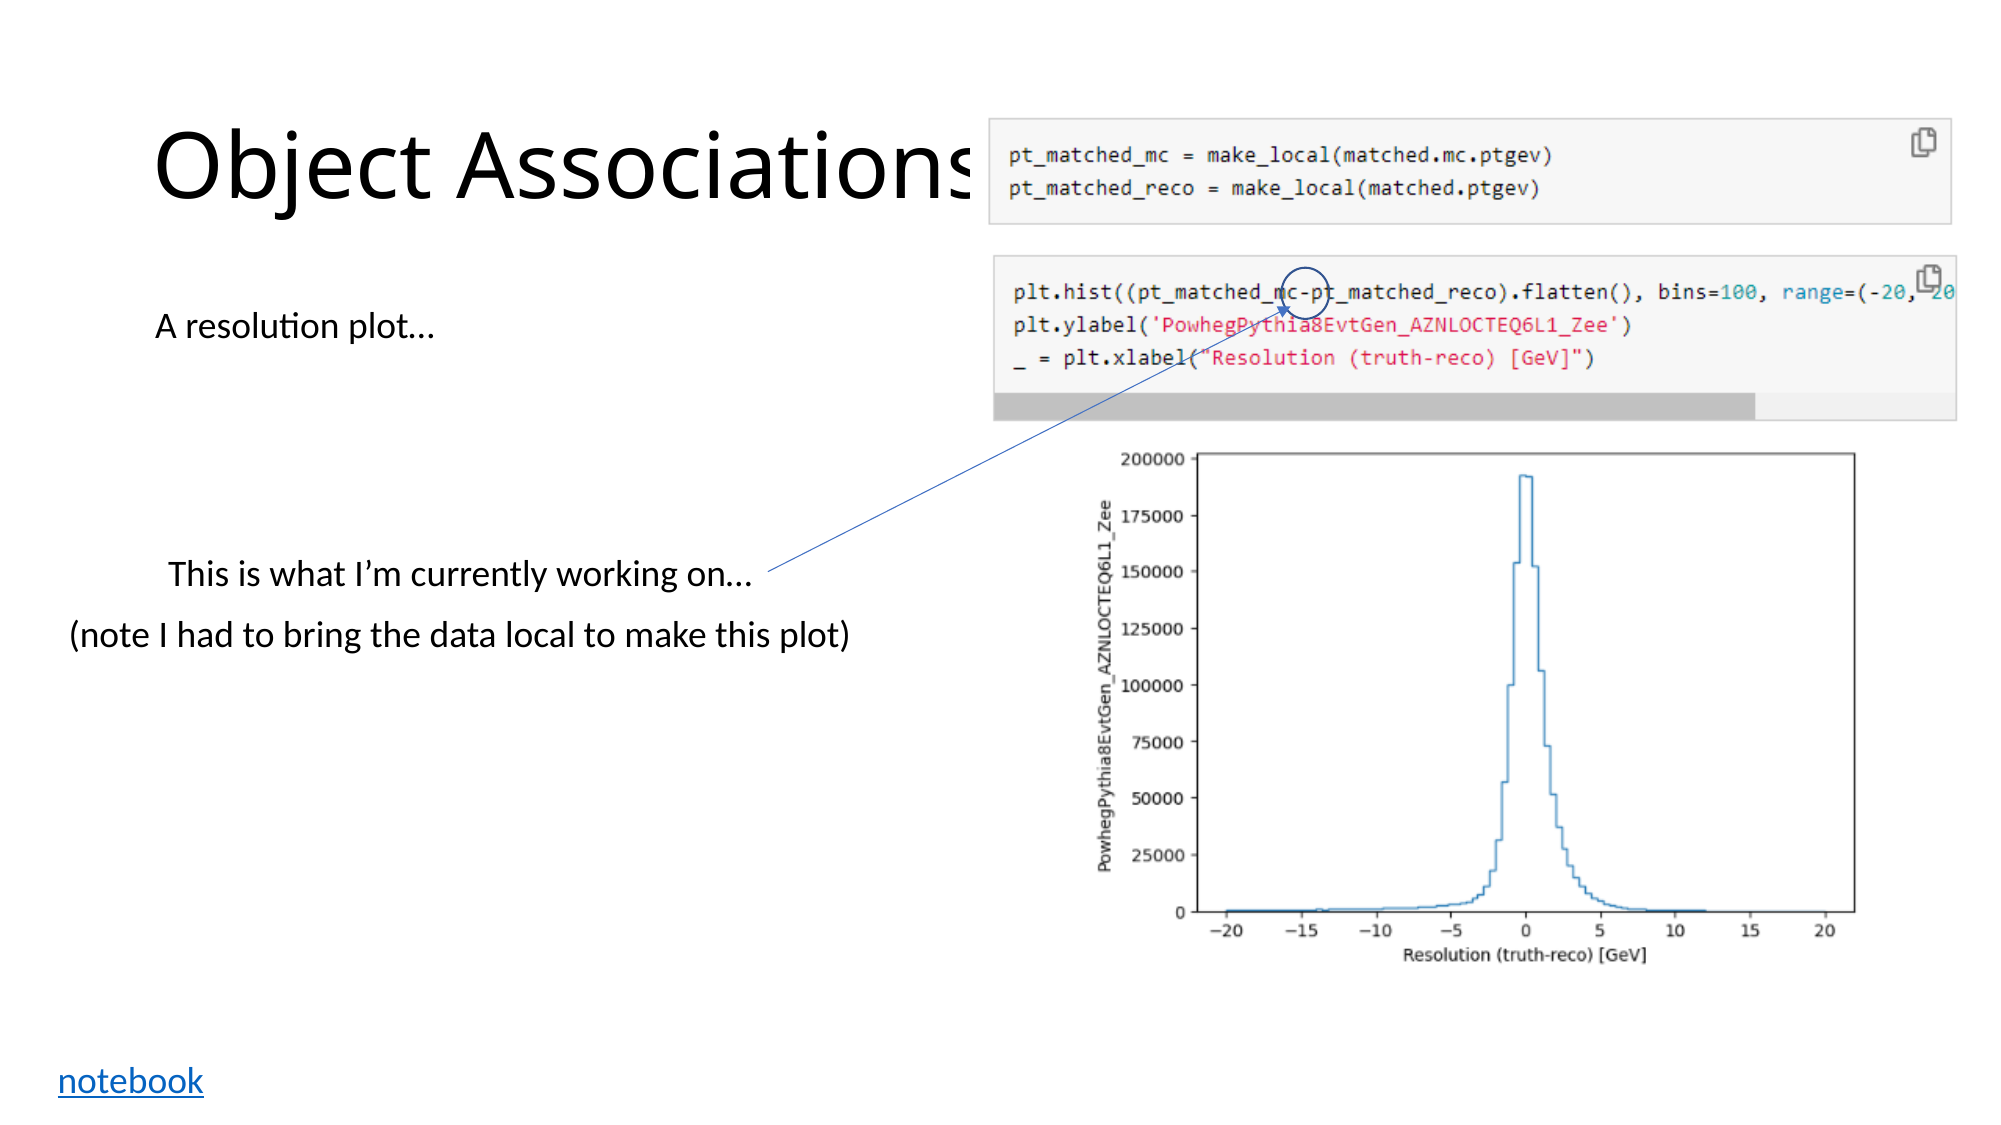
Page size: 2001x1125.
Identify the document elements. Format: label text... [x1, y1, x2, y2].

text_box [772, 306, 1291, 572]
text_box A resolution plot… [140, 293, 450, 354]
text_box notebook [42, 1048, 220, 1109]
text_box (note I had to bring the data local to make this plot) [53, 602, 867, 663]
picture [970, 101, 1982, 982]
title Object Associations [137, 59, 1863, 278]
text_box This is what I’m currently working on… [153, 541, 768, 602]
